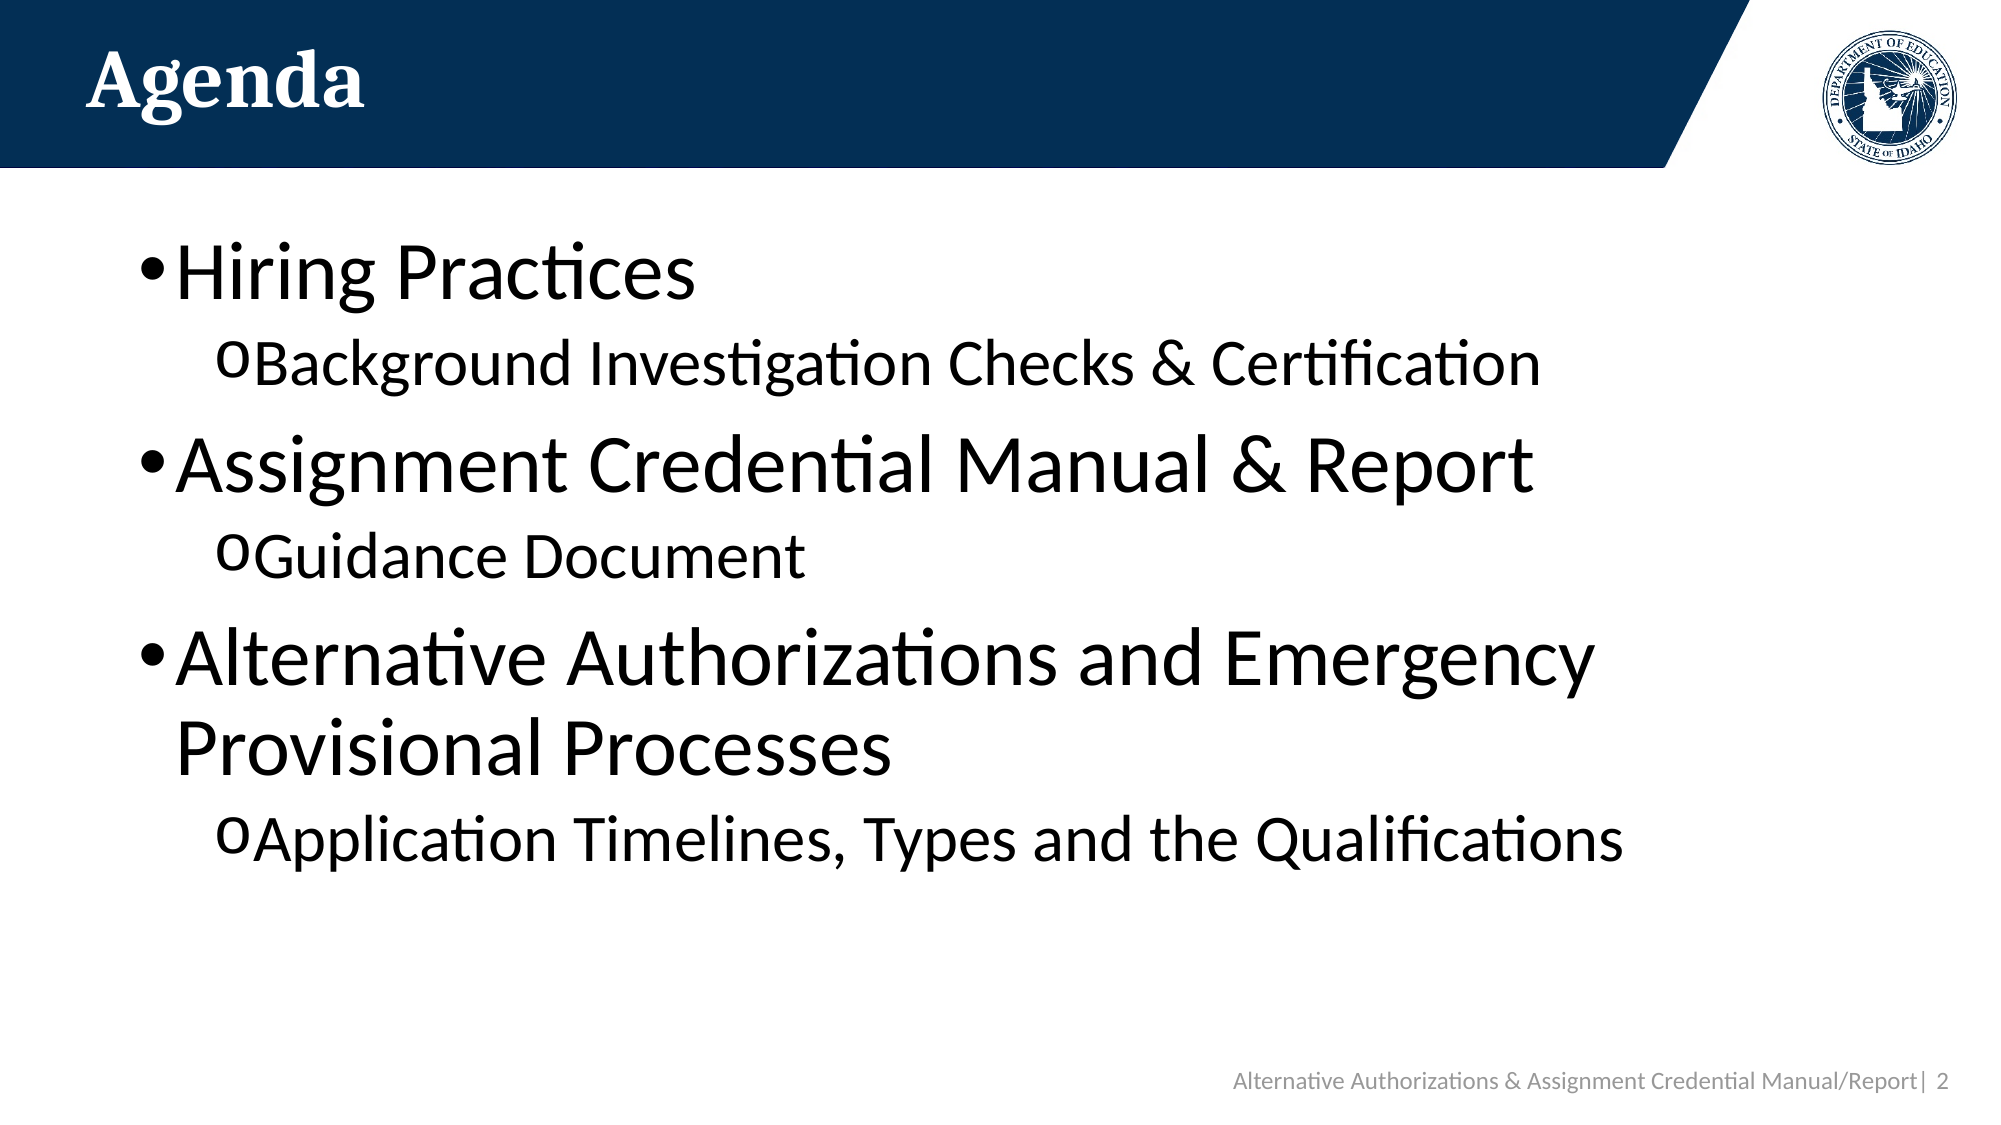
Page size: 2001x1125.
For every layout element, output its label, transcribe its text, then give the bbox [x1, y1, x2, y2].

slide_number Alternative Authorizations & Assignment Credential Manual/Report| 2 [1146, 1049, 1965, 1109]
title Agenda [71, 0, 1797, 163]
list Hiring Practices Background Investigation Checks & Certification Assignment Credential Manual & Report Guidance Document Alternative Authorizations and Emergency Provisional Processes Application Timelines, Types and the Qualifications [123, 219, 1849, 934]
picture [1665, 0, 1965, 173]
